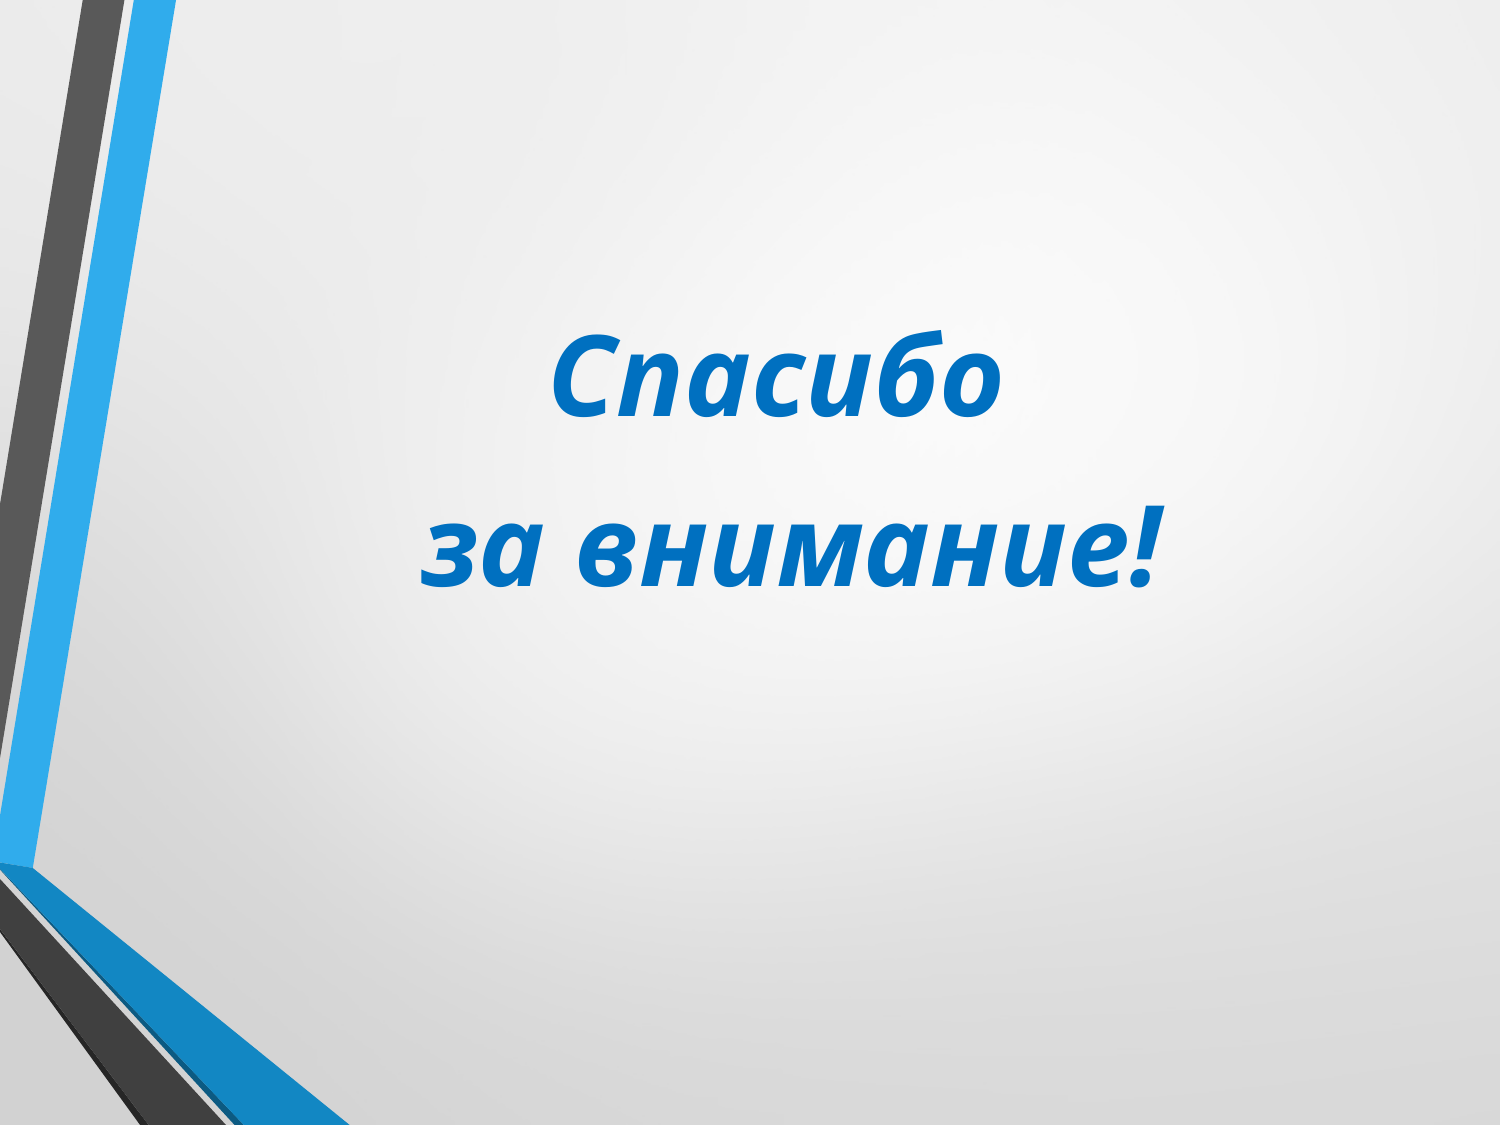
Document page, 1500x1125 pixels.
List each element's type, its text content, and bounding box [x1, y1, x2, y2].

list Спасибо за внимание! [82, 101, 1500, 811]
